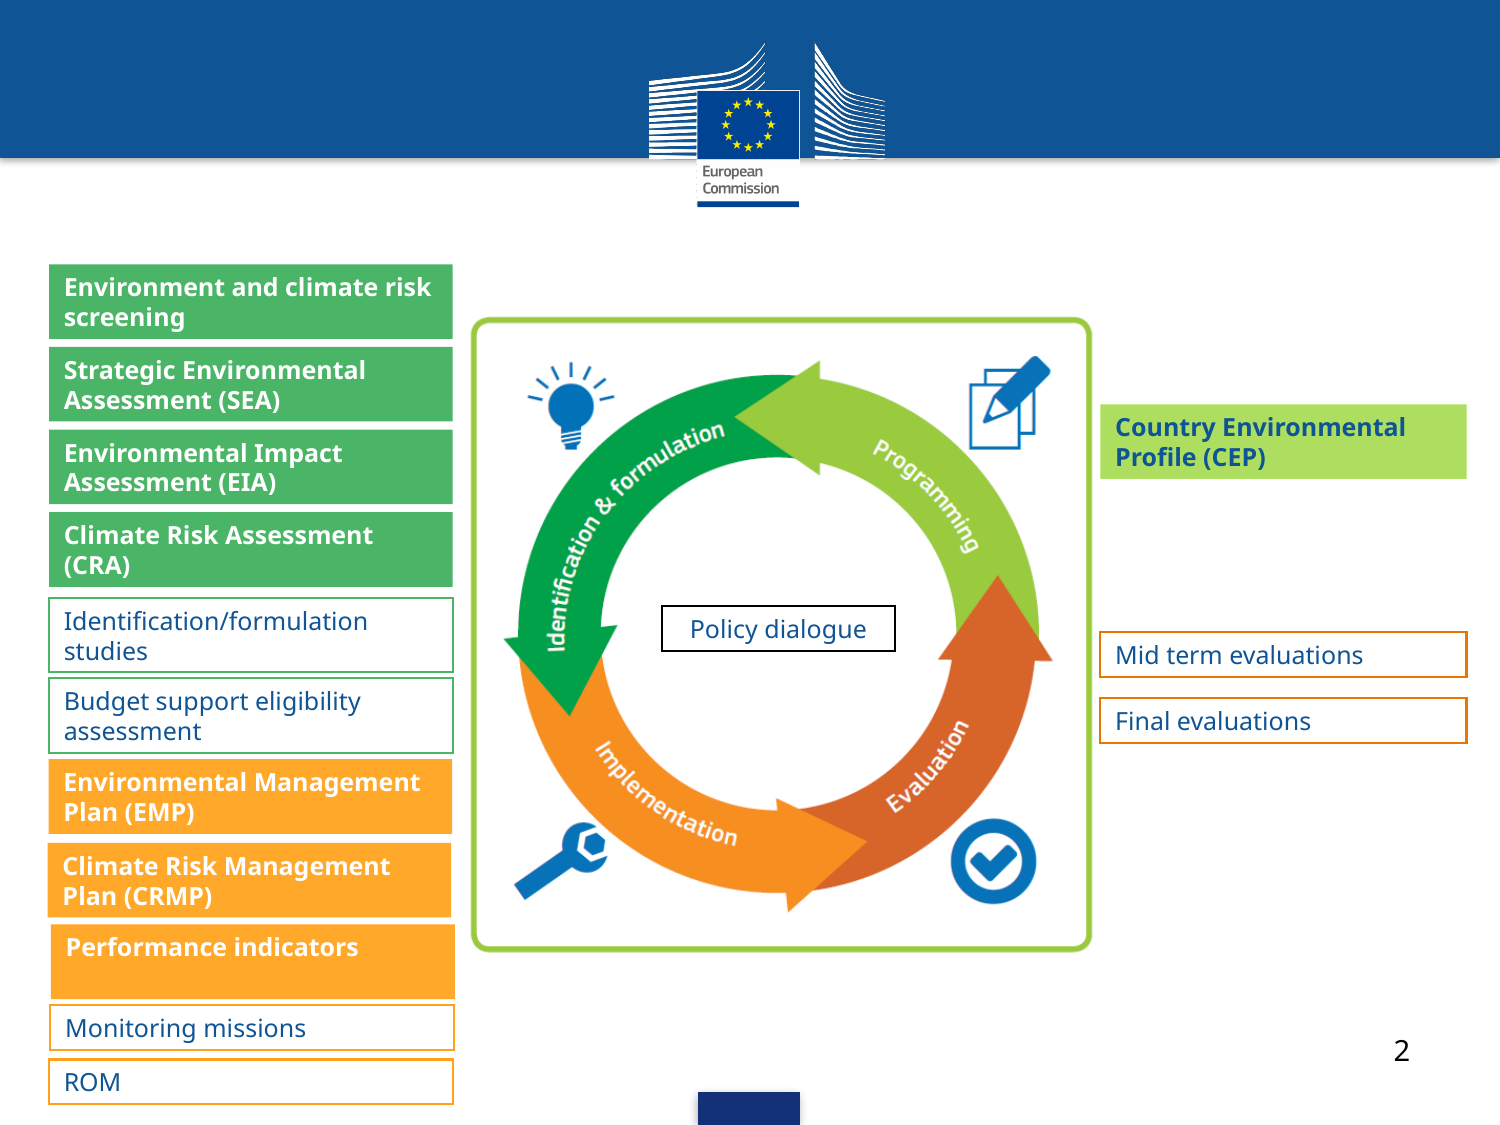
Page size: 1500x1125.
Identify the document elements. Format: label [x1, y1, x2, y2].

picture [649, 42, 885, 208]
text_box [0, 264, 1467, 1106]
